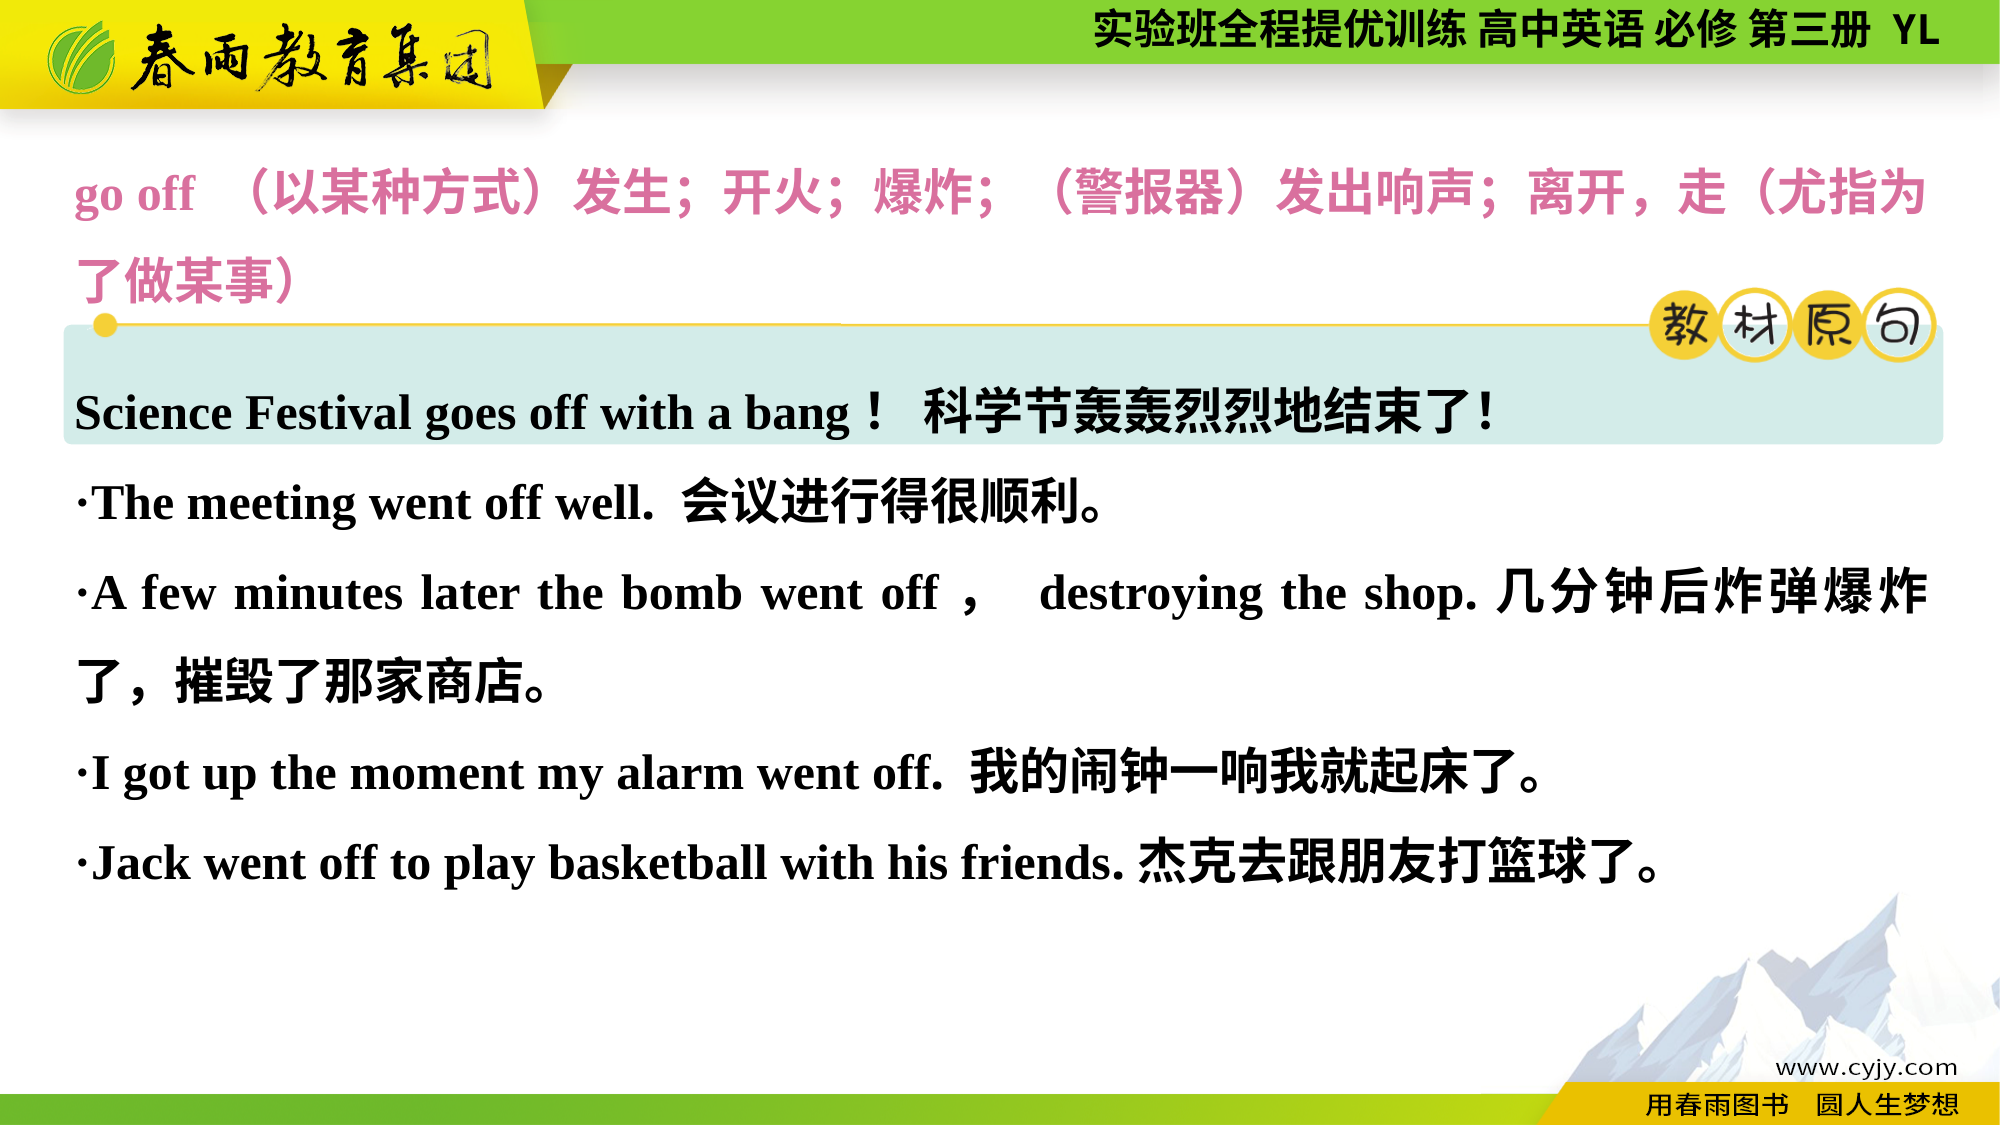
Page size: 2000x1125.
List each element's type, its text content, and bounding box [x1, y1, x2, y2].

picture [0, 0, 2000, 1125]
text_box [87, 278, 1938, 365]
list go off （以某种方式）发生；开火；爆炸；（警报器）发出响声；离开，走（尤指为了做某事） Science Festival goes off with a bang！ 科学节轰轰烈烈地结束了！ ·The meeting went off well. 会议进行得很顺利。 ·A few minutes later the bomb went off， destroying the shop.几分钟后炸弹爆炸了，摧毁了那家商店。 ·I got up the moment my alarm went off. 我的闹钟一响我就起床了。 ·Jack went off to play basketball with his friends.杰克去跟朋友打篮球了。 [59, 122, 1944, 893]
